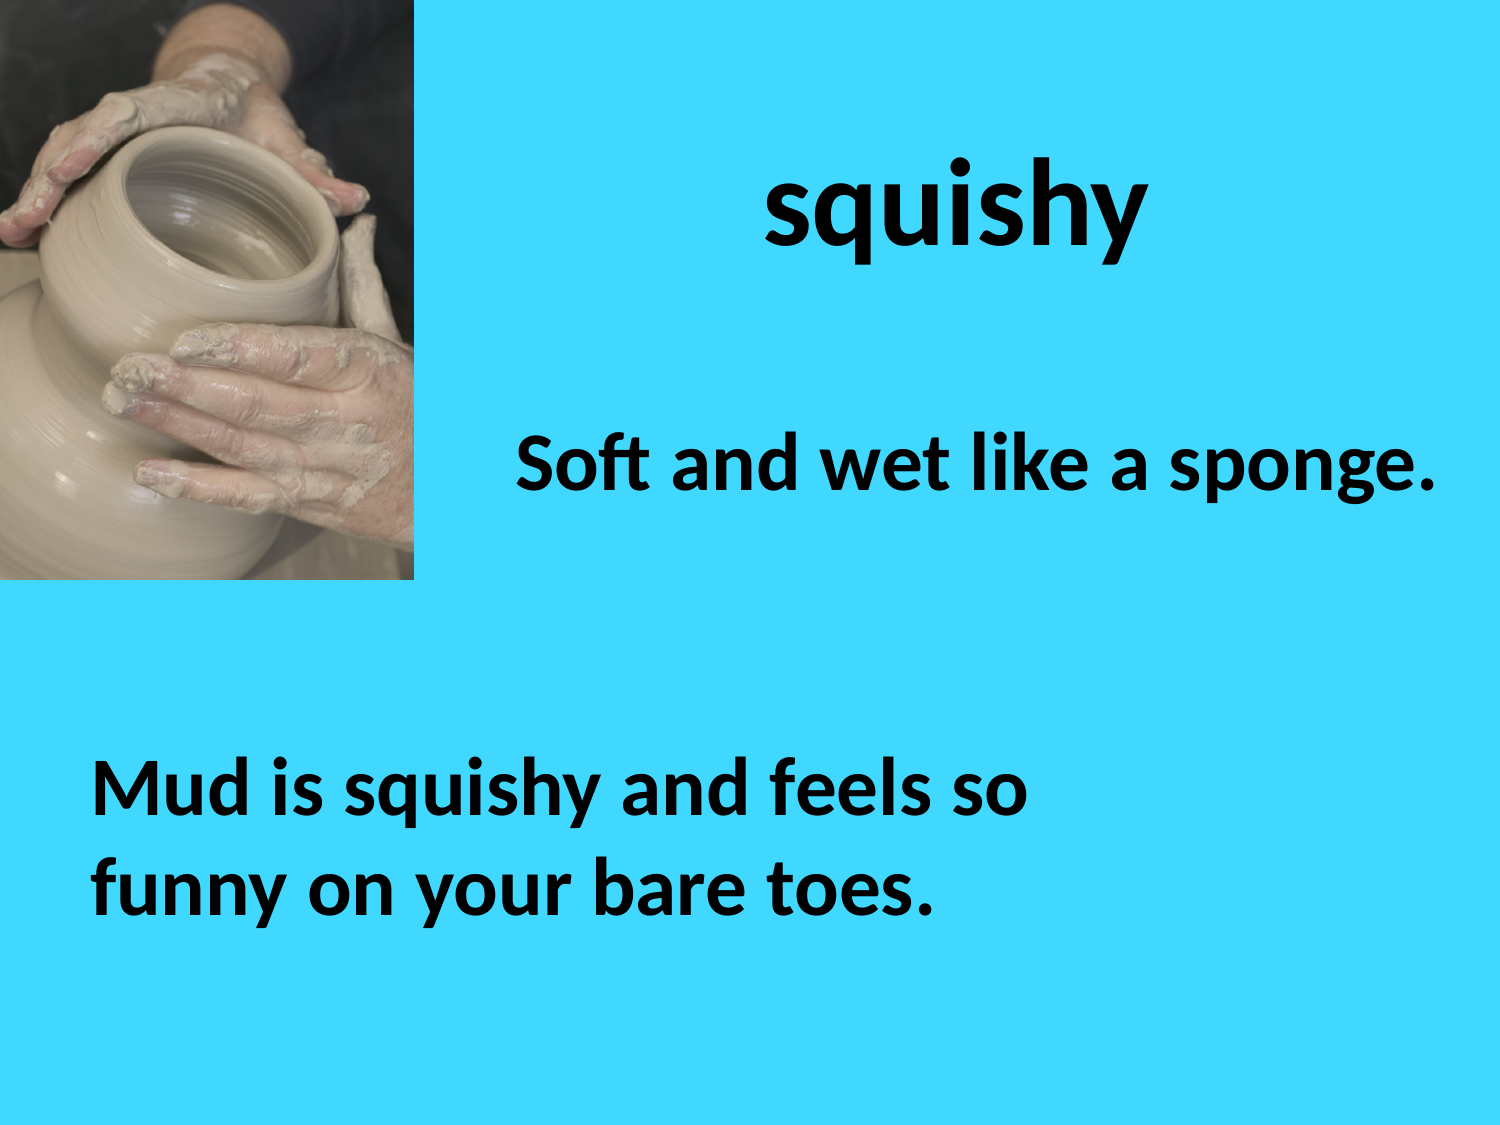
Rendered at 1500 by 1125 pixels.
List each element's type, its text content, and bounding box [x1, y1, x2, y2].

picture [0, 0, 414, 581]
text_box Mud is squishy and feels so funny on your bare toes. [74, 724, 1125, 1013]
title squishy [537, 75, 1375, 317]
subtitle Soft and wet like a sponge. [500, 399, 1500, 688]
